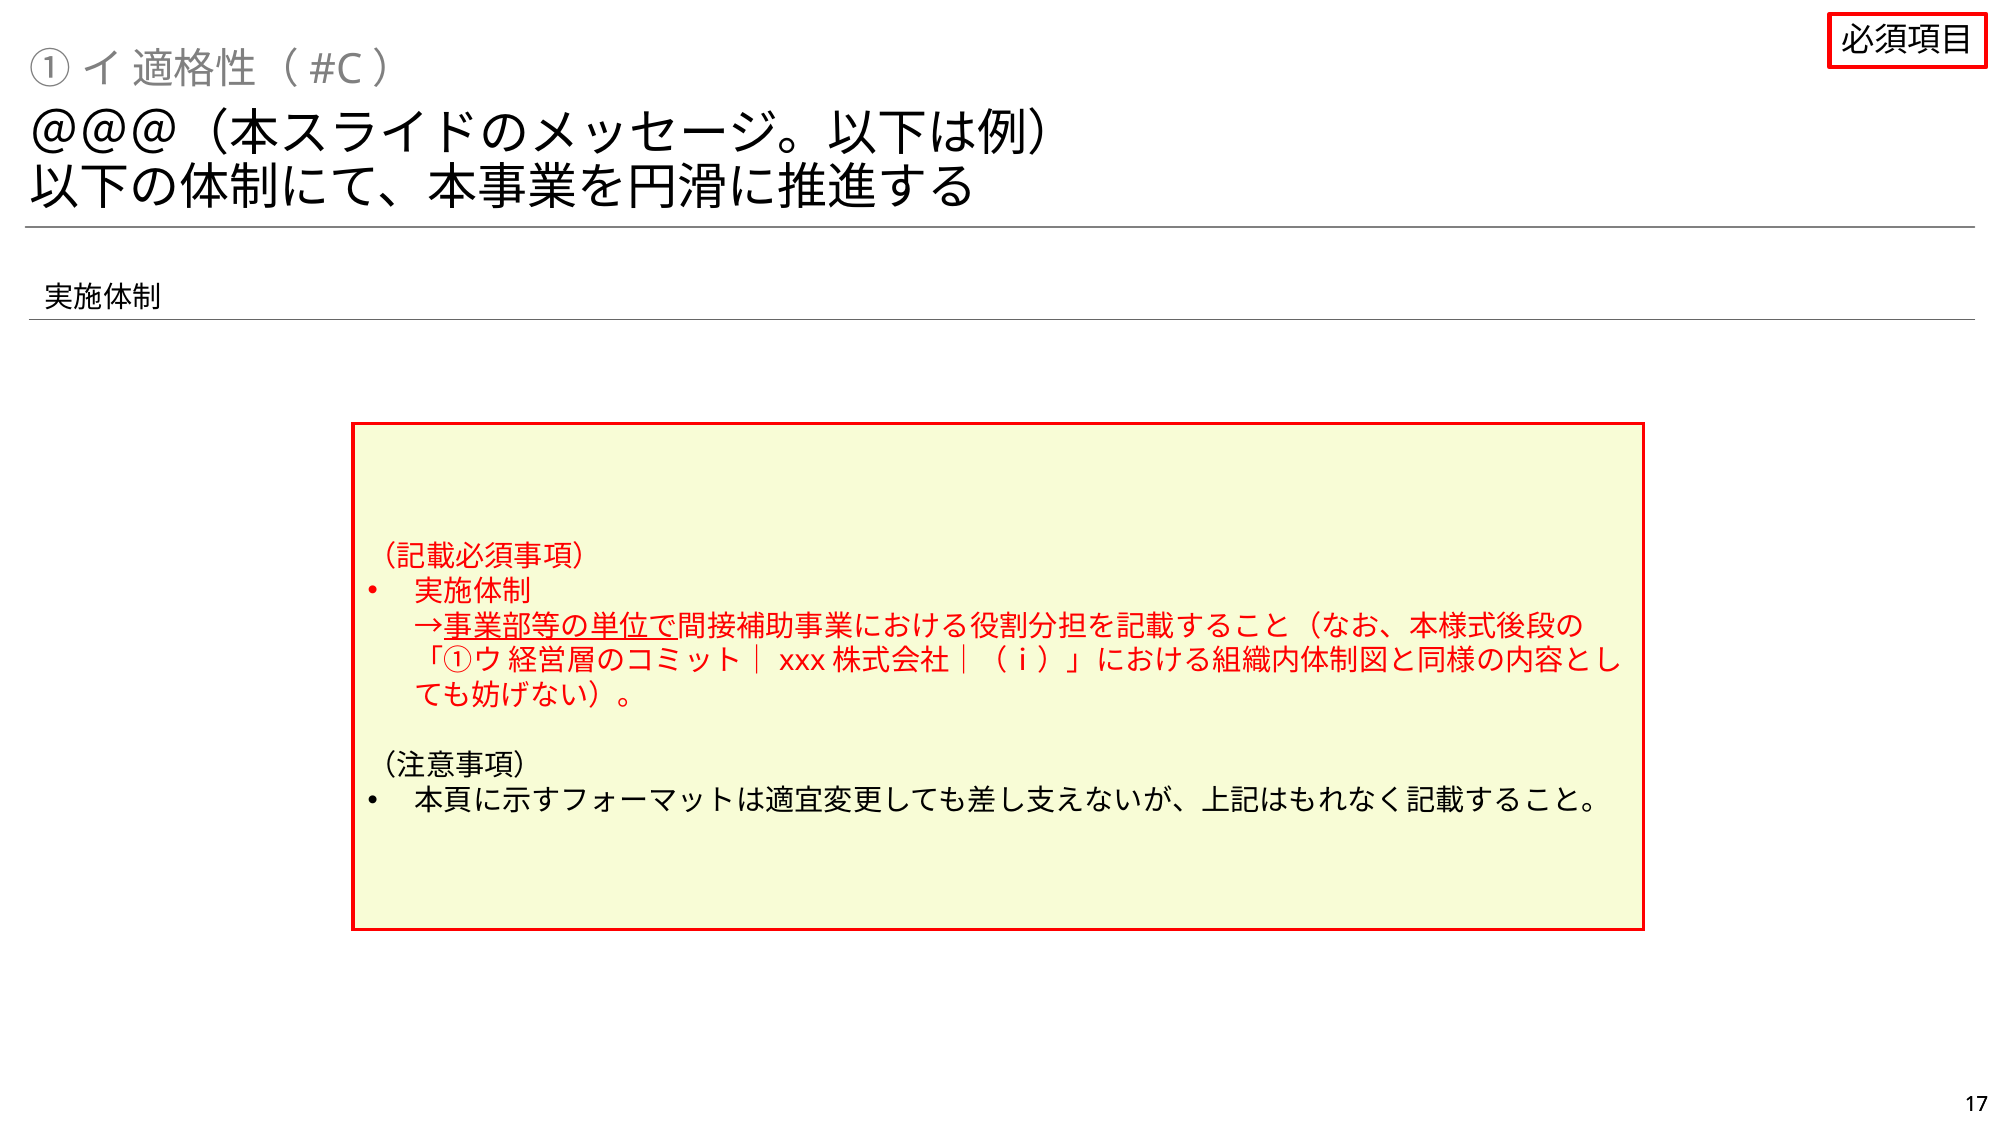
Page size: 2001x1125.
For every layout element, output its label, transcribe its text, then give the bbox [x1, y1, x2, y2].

text_box ①イ 適格性（#C） [29, 47, 1802, 94]
text_box （記載必須事項） 実施体制 →事業部等の単位で間接補助事業における役割分担を記載すること（なお、本様式後段の「①ウ 経営層のコミット｜xxx株式会社｜（ⅰ）」における組織内体制図と同様の内容としても妨げない）。 （注意事項） 本頁に示すフォーマットは適宜変更しても差し支えないが、上記はもれなく記載すること。 [351, 422, 1645, 931]
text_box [28, 271, 1975, 320]
text_box ＠＠＠（本スライドのメッセージ。以下は例） 以下の体制にて、本事業を円滑に推進する [29, 107, 1975, 216]
text_box 必須項目 [1829, 13, 1986, 68]
